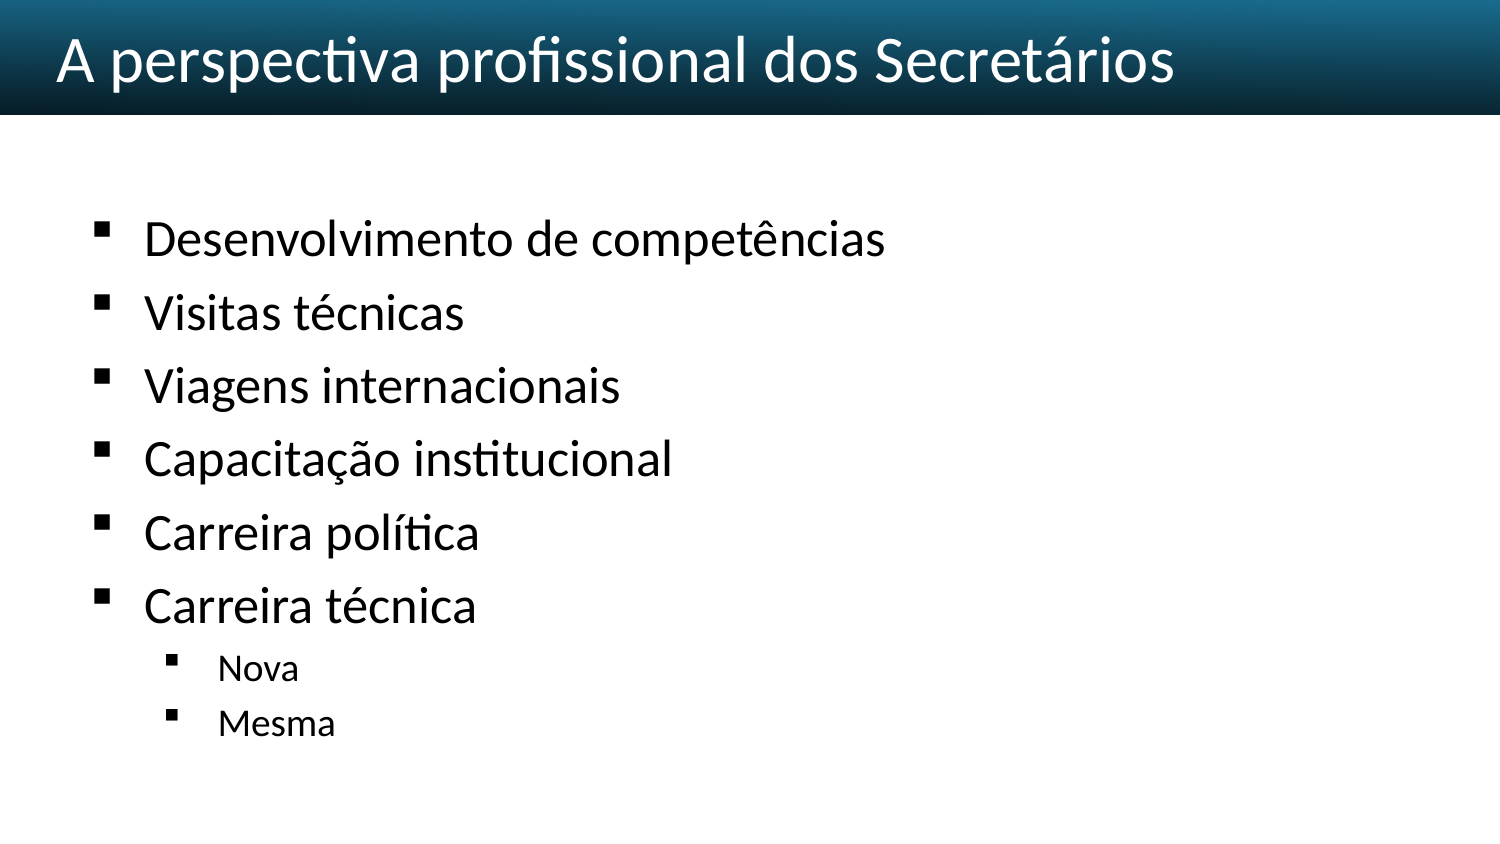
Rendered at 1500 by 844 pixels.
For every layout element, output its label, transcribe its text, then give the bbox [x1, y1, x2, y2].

list Desenvolvimento de competências Visitas técnicas Viagens internacionais Capacitação institucional Carreira política Carreira técnica Nova Mesma [75, 196, 1425, 754]
picture [0, 0, 1500, 115]
title A perspectiva profissional dos Secretários [41, 20, 1471, 92]
